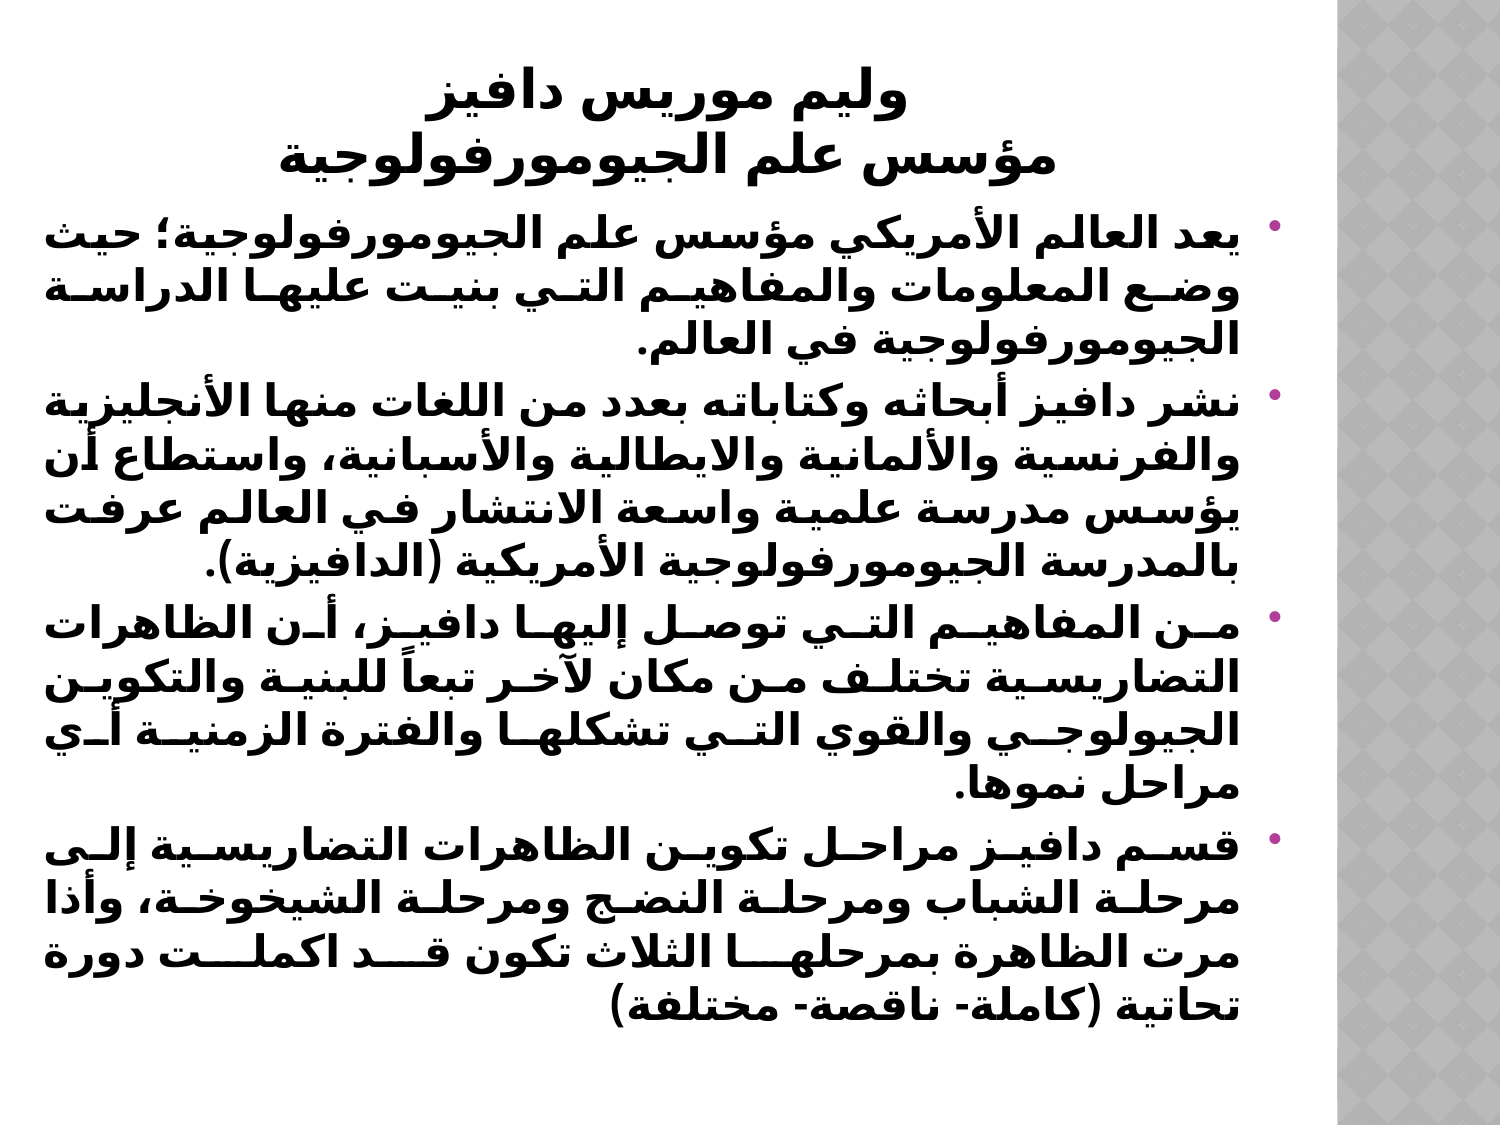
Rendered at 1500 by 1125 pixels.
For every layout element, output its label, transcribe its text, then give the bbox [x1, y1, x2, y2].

title وليم موريس دافيز مؤسس علم الجيومورفولوجية [75, 52, 1263, 185]
list يعد العالم الأمريكي مؤسس علم الجيومورفولوجية؛ حيث وضع المعلومات والمفاهيم التي بنيت عليها الدراسة الجيومورفولوجية في العالم. نشر دافيز أبحاثه وكتاباته بعدد من اللغات منها الأنجليزية والفرنسية والألمانية والايطالية والأسبانية، واستطاع أن يؤسس مدرسة علمية واسعة الانتشار في العالم عرفت بالمدرسة الجيومورفولوجية الأمريكية (الدافيزية). من المفاهيم التي توصل إليها دافيز، أن الظاهرات التضاريسية تختلف من مكان لآخر تبعاً للبنية والتكوين الجيولوجي والقوي التي تشكلها والفترة الزمنية أي مراحل نموها. قسم دافيز مراحل تكوين الظاهرات التضاريسية إلى مرحلة الشباب ومرحلة النضج ومرحلة الشيخوخة، وأذا مرت الظاهرة بمرحلها الثلاث تكون قد اكملت دورة تحاتية (كاملة- ناقصة- مختلفة) [29, 196, 1294, 1059]
